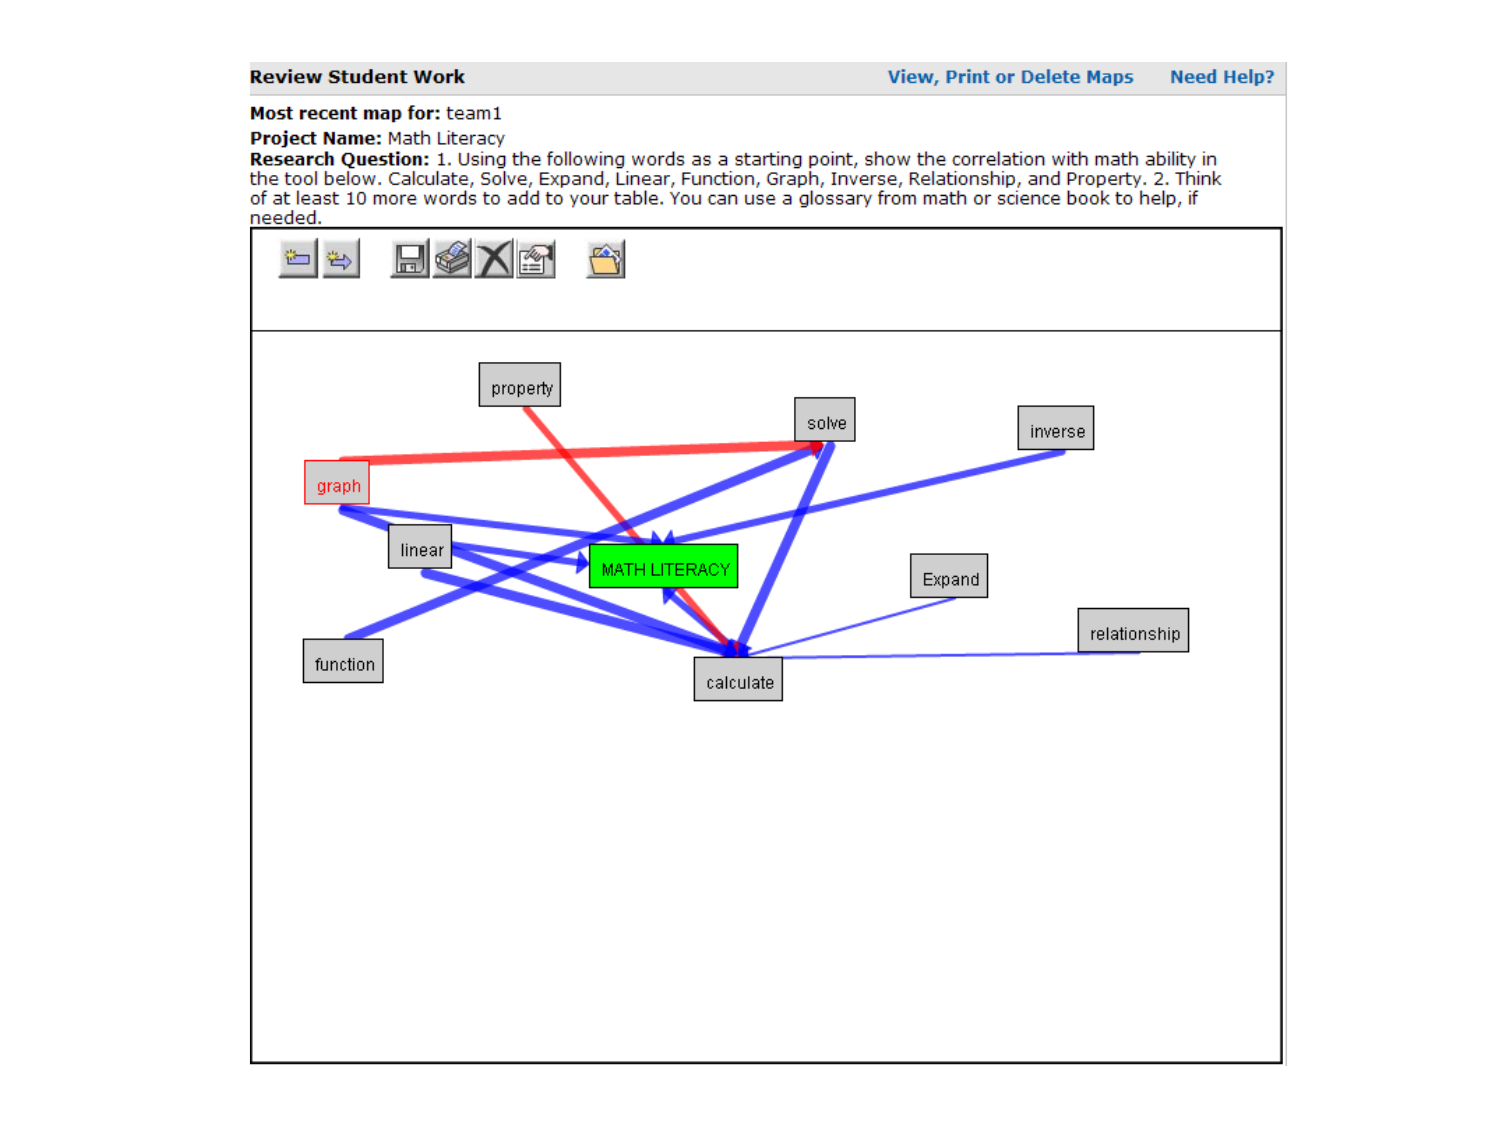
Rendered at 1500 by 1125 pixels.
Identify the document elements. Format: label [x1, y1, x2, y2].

picture [249, 62, 1288, 1067]
